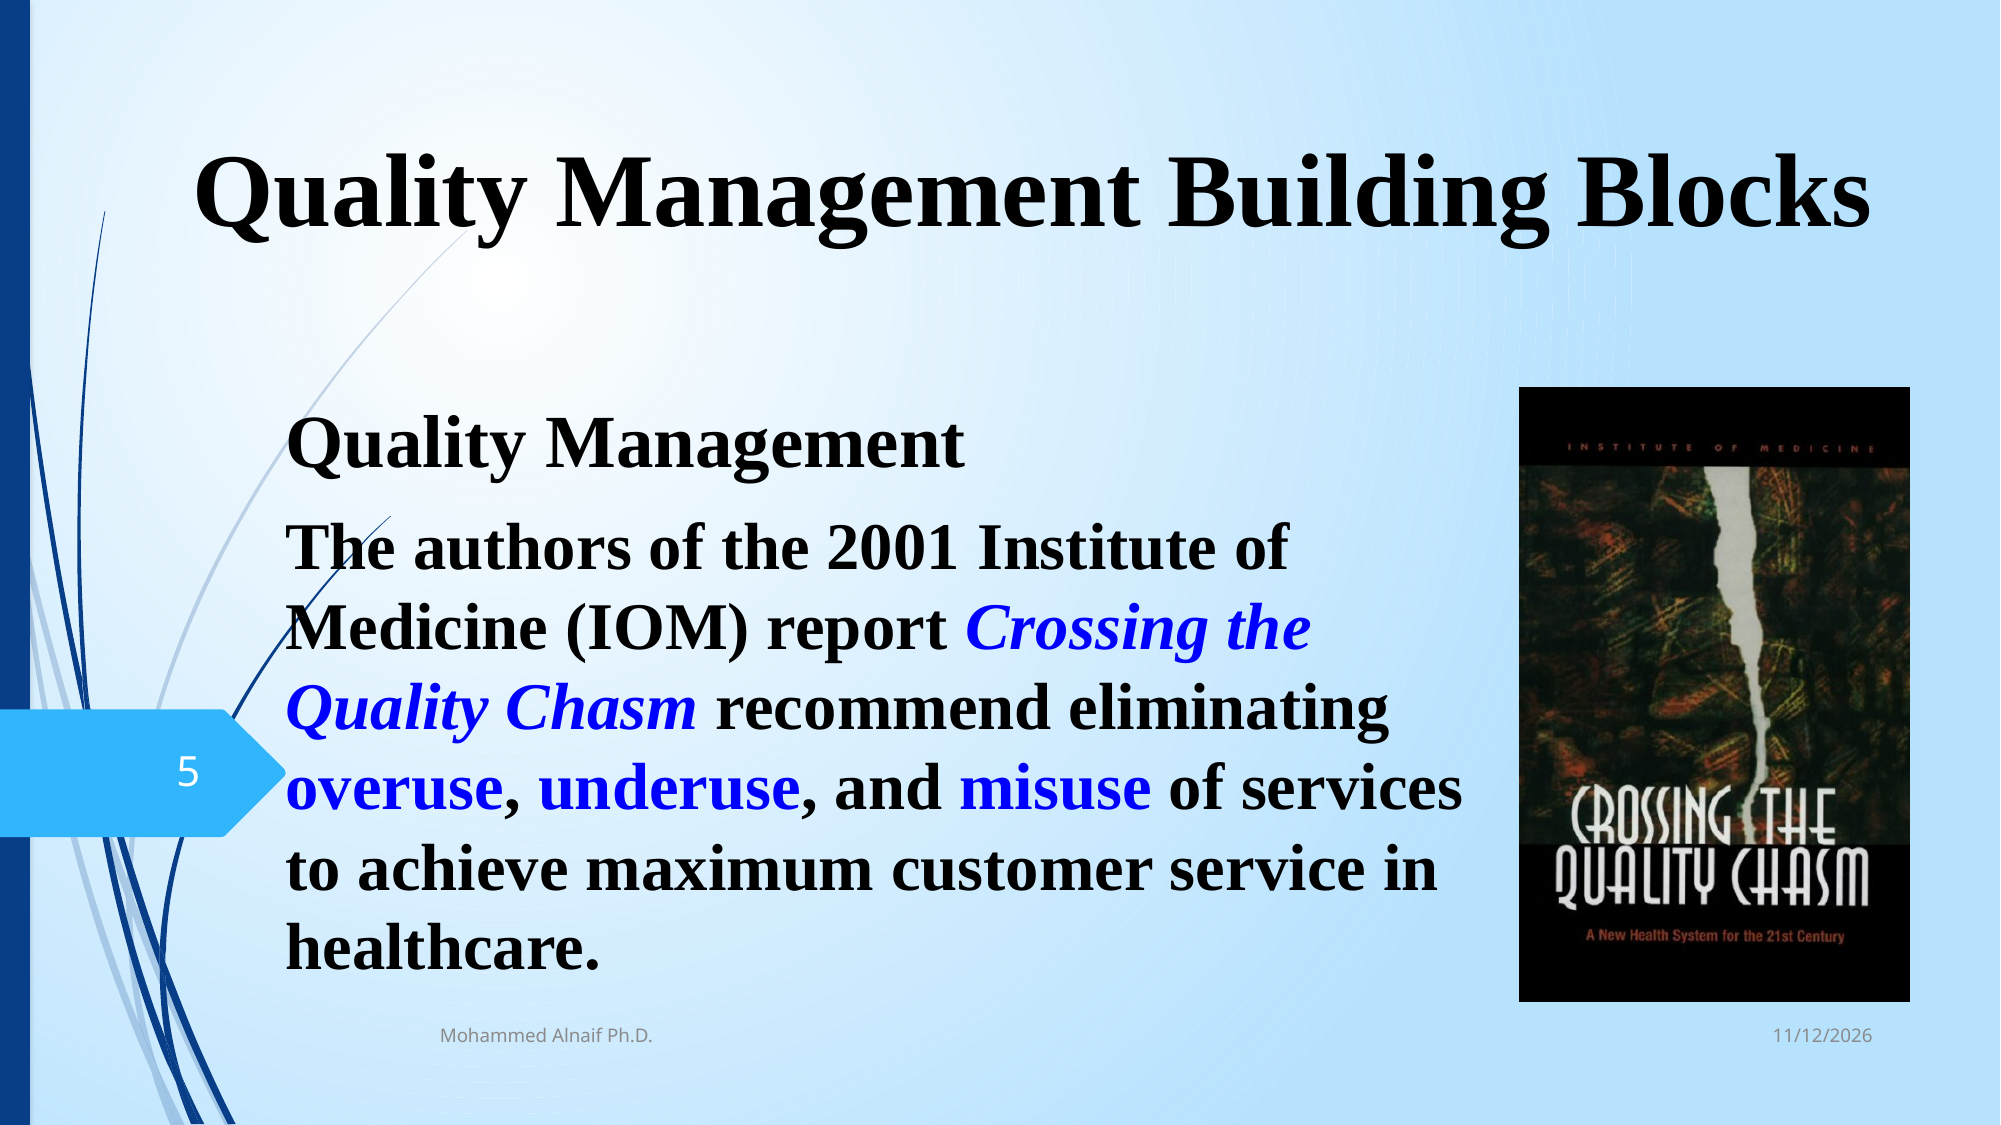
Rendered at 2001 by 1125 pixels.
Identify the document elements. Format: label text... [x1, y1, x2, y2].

footer Mohammed Alnaif Ph.D. [424, 1006, 1675, 1067]
slide_number 5 [87, 743, 216, 803]
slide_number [1699, 1010, 1888, 1067]
subtitle Quality Management The authors of the 2001 Institute of Medicine (IOM) report Crossing the Quality Chasm recommend eliminating overuse, underuse, and misuse of services to achieve maximum customer service in healthcare. [270, 384, 1510, 1025]
picture [1518, 387, 1910, 1002]
title Quality Management Building Blocks [177, 101, 1917, 256]
